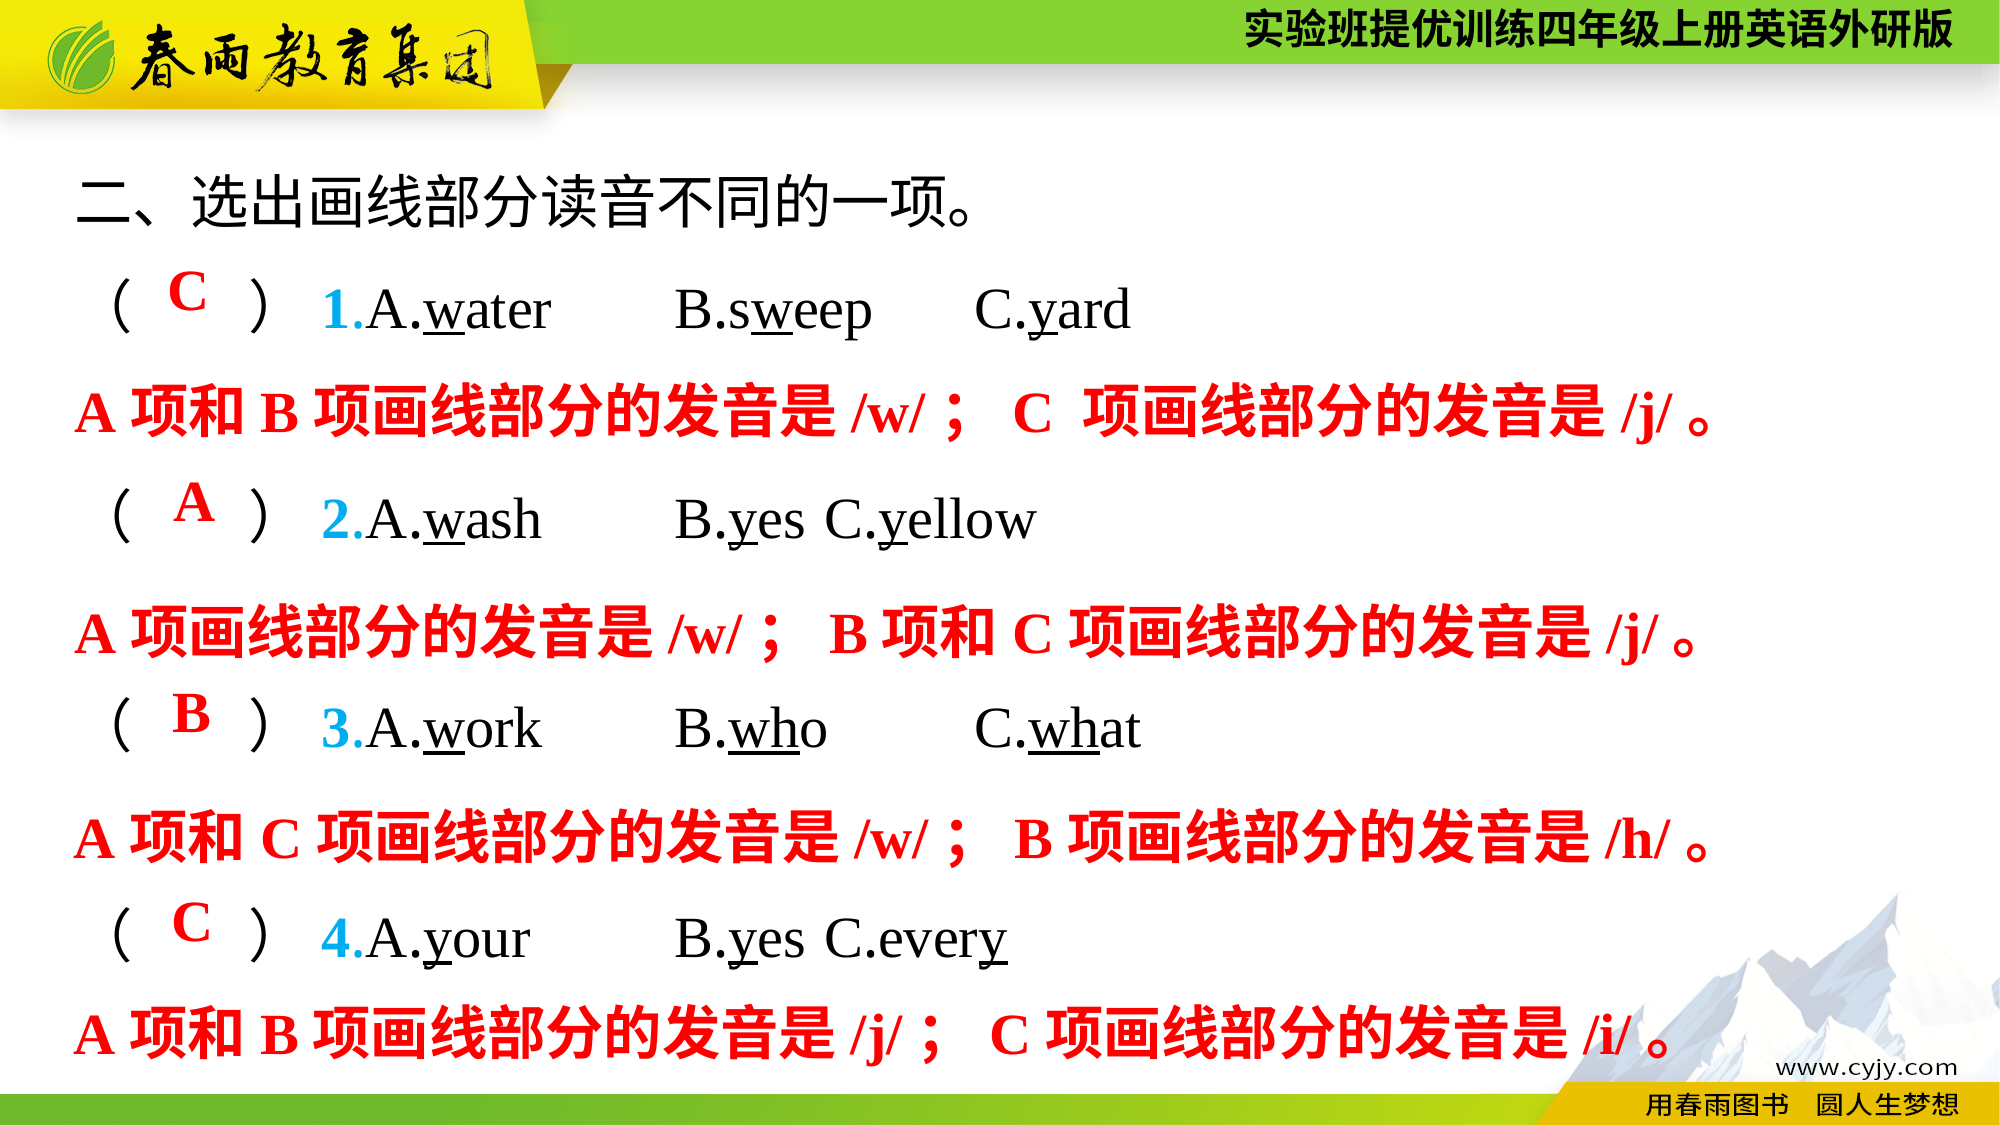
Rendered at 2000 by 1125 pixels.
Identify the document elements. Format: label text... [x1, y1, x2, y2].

picture [0, 0, 2000, 1125]
text_box A项和B项画线部分的发音是/j/；C项画线部分的发音是/i/。 [58, 953, 1943, 1074]
list 二、选出画线部分读音不同的一项。 （ ）1.A.water B.sweep C.yard （ ）2.A.wash B.yes C.yellow （ ）3.A.work B.who C.what （ ）4.A.your B.yes C.every [59, 673, 1944, 986]
text_box B [158, 667, 227, 752]
text_box C [156, 875, 229, 953]
text_box A项和B项画线部分的发音是/w/；C 项画线部分的发音是/j/。 [59, 332, 1944, 452]
text_box A项画线部分的发音是/w/；B项和C项画线部分的发音是/j/。 [59, 552, 1944, 673]
text_box A [158, 455, 242, 541]
text_box A项和C项画线部分的发音是/w/；B项画线部分的发音是/h/。 [58, 757, 1943, 878]
list 二、选出画线部分读音不同的一项。 （ ）1.A.water B.sweep C.yard （ ）2.A.wash B.yes C.yellow （ ）3.A.work B.who C.what （ ）4.A.your B.yes C.every [59, 452, 1944, 552]
text_box C [152, 245, 225, 330]
list 二、选出画线部分读音不同的一项。 （ ）1.A.water B.sweep C.yard （ ）2.A.wash B.yes C.yellow （ ）3.A.work B.who C.what （ ）4.A.your B.yes C.every [59, 122, 1944, 332]
